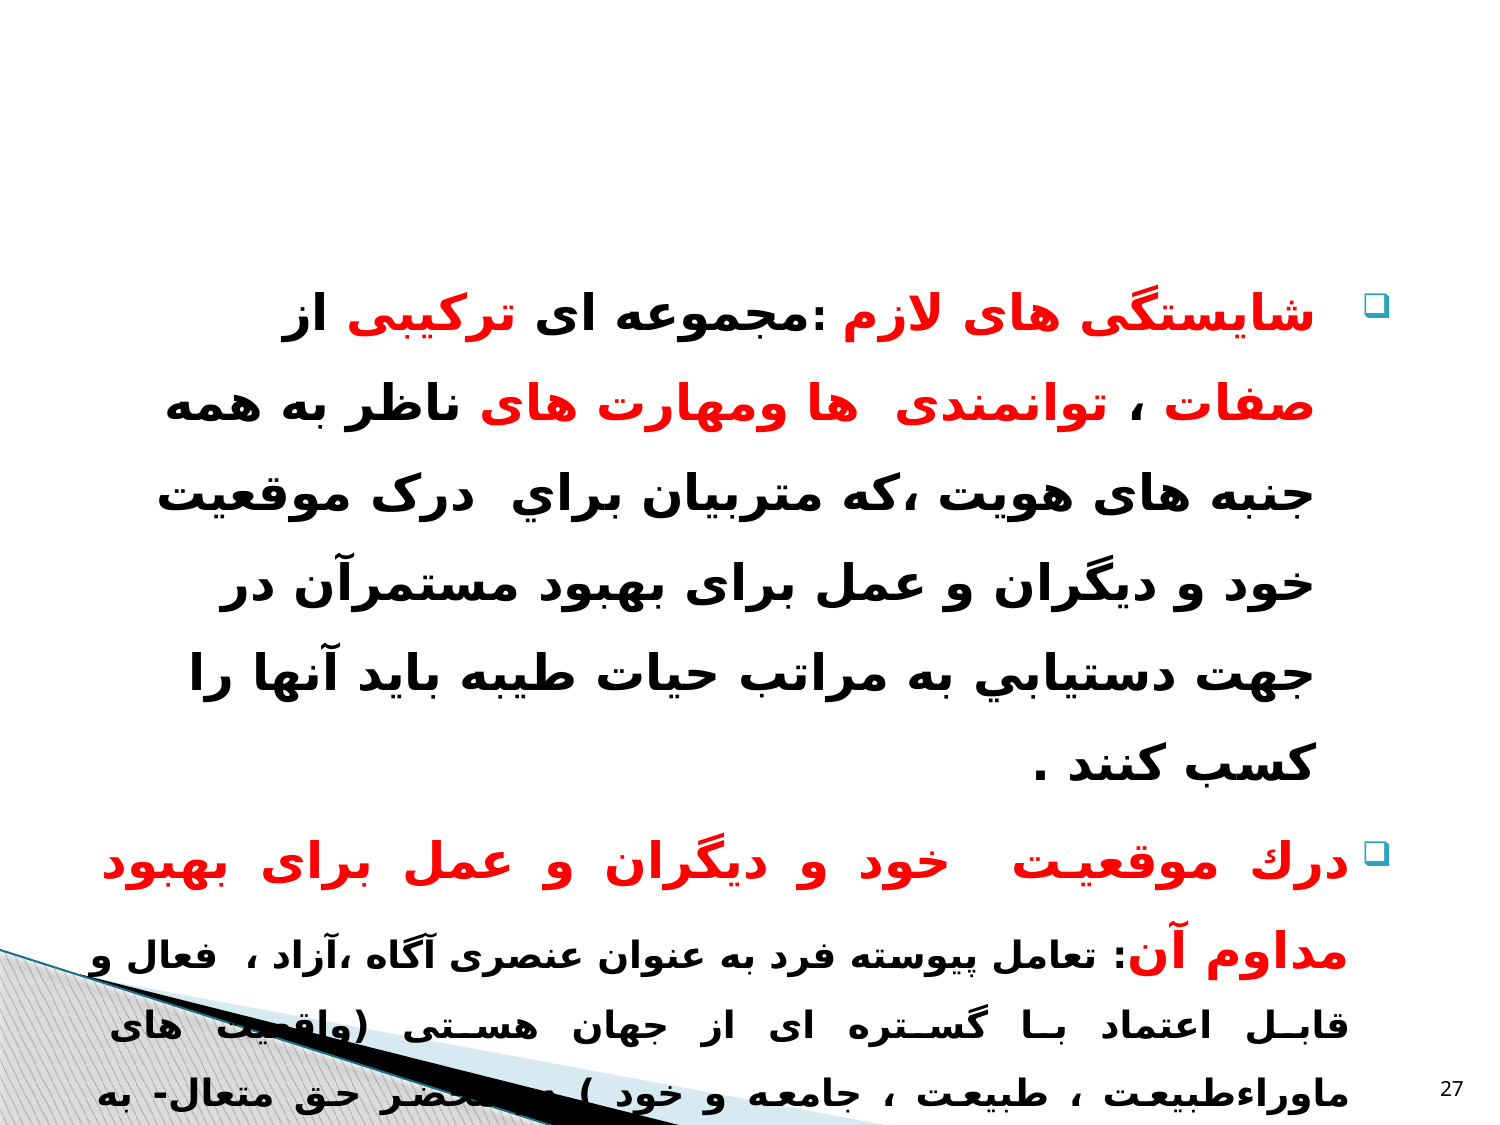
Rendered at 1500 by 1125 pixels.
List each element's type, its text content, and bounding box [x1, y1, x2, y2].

list شایستگی های لازم :مجموعه ای ترکیبی از صفات ، توانمندی ها ومهارت های ناظر به همه جنبه های هویت ،که متربيان براي درک موقعیت خود و دیگران و عمل برای بهبود مستمرآن در جهت دستيابي به مراتب حیات طیبه باید آنها را کسب کنند . درك موقعيت خود و دیگران و عمل برای بهبود مداوم آن: تعامل پیوسته فرد به عنوان عنصری آگاه ،آزاد ، فعال و قابل اعتماد با گستره ای از جهان هستی (واقعیت های ماوراءطبیعت ، طبیعت ، جامعه و خود ) در محضر حق متعال- به عنوان مبداء و منتهای هستی و حقیقتی برتر(فراموقعيت)- نظام معیار اسلامی: مباني و ارزش هاي متناسب با غایت زندگی انسان و برگرفته ازدینِ اسلام ویا سازگار با آن [75, 243, 1425, 986]
slide_number 27 [1418, 1051, 1479, 1112]
